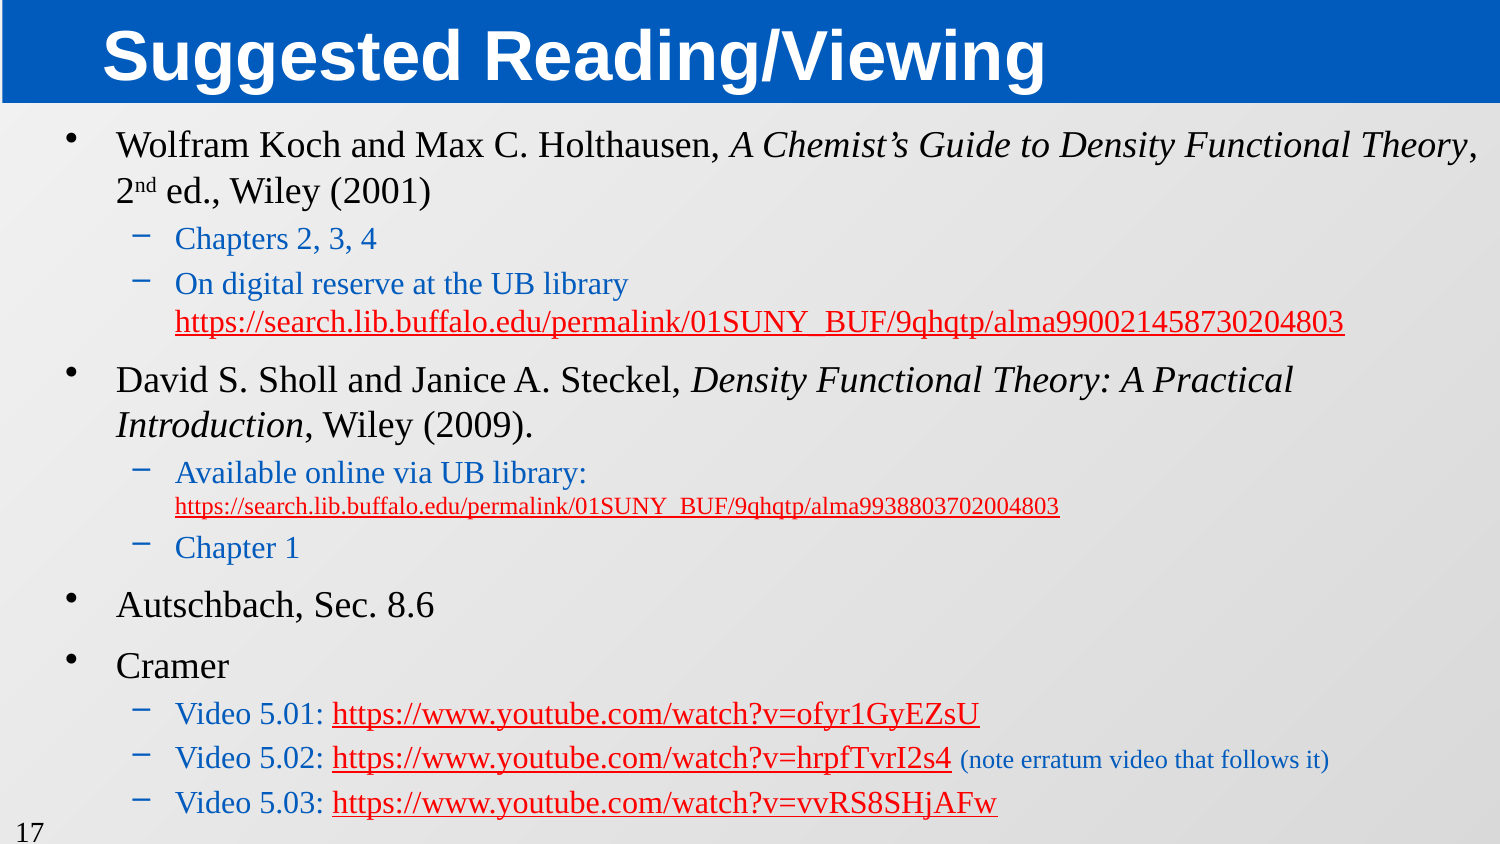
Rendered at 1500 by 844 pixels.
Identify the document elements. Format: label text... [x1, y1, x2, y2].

list Wolfram Koch and Max C. Holthausen, A Chemist’s Guide to Density Functional Theory, 2nd ed., Wiley (2001) Chapters 2, 3, 4 On digital reserve at the UB library https://search.lib.buffalo.edu/permalink/01SUNY_BUF/9qhqtp/alma990021458730204803 David S. Sholl and Janice A. Steckel, Density Functional Theory: A Practical Introduction, Wiley (2009). Available online via UB library: https://search.lib.buffalo.edu/permalink/01SUNY_BUF/9qhqtp/alma9938803702004803 Chapter 1 Autschbach, Sec. 8.6 Cramer Video 5.01: https://www.youtube.com/watch?v=ofyr1GyEZsU Video 5.02: https://www.youtube.com/watch?v=hrpfTvrI2s4 (note erratum video that follows it) Video 5.03: https://www.youtube.com/watch?v=vvRS8SHjAFw [49, 112, 1500, 835]
slide_number 17 [0, 806, 101, 844]
title Suggested Reading/Viewing [87, 0, 1363, 104]
